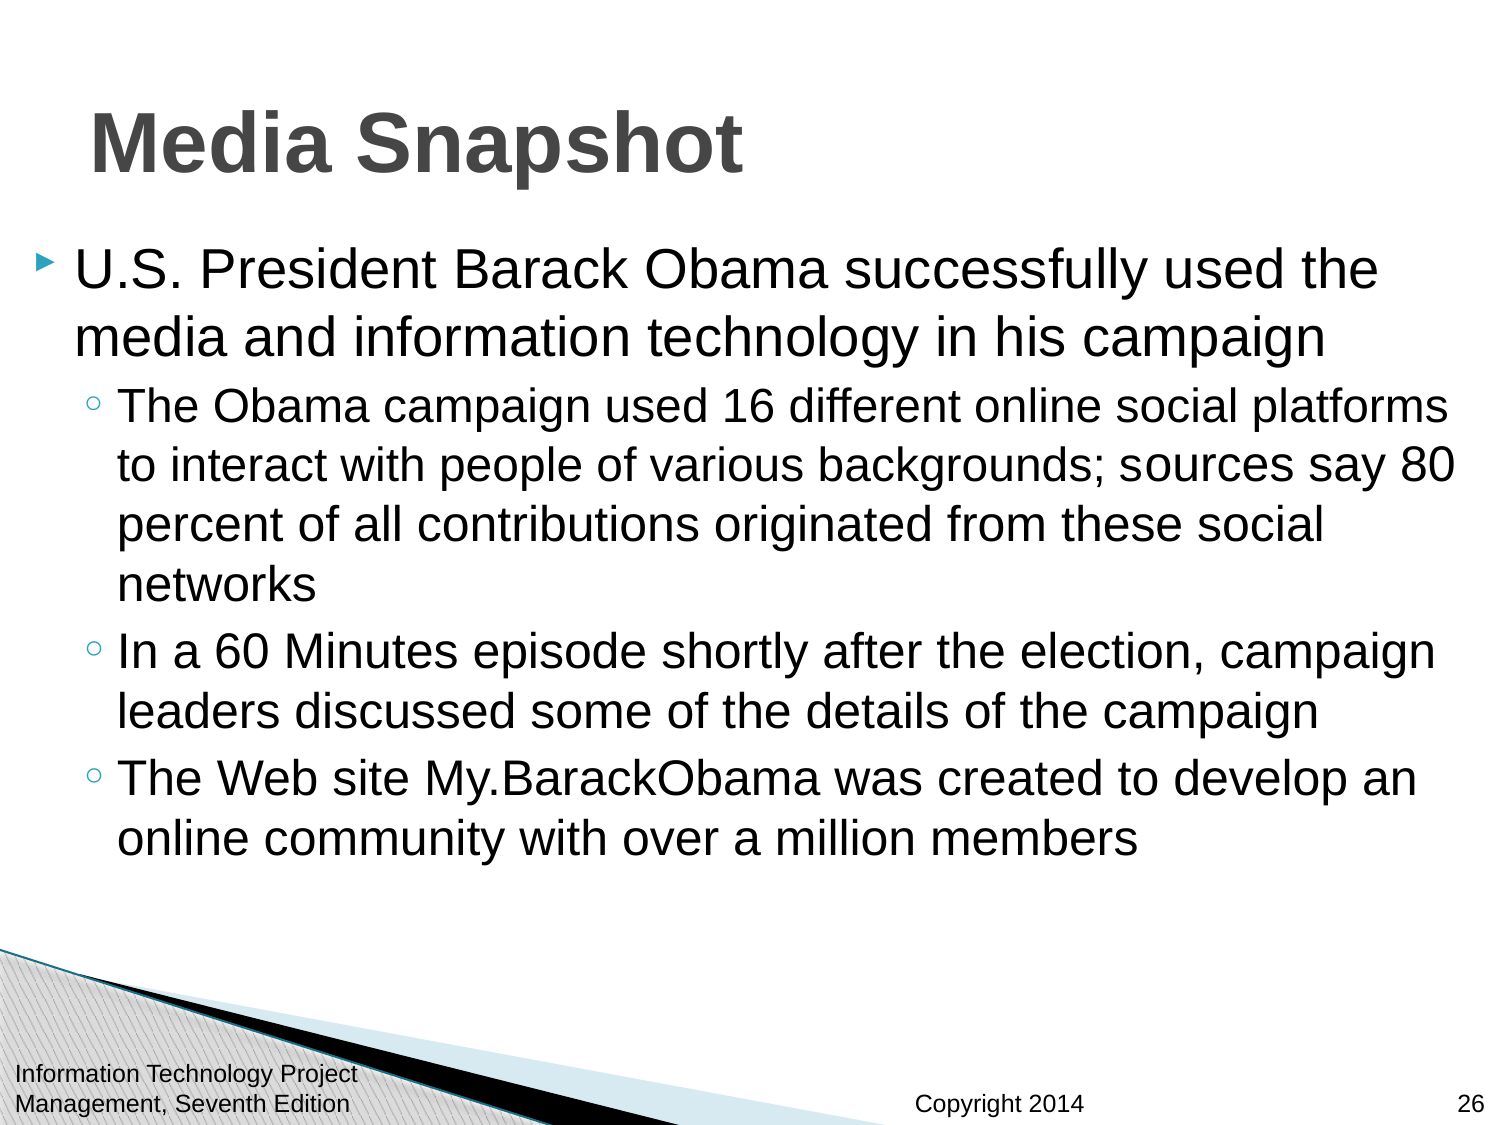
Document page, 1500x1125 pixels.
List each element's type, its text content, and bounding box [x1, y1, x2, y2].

footer Information Technology Project Management, Seventh Edition [0, 1065, 425, 1125]
title Media Snapshot [75, 45, 1425, 233]
list U.S. President Barack Obama successfully used the media and information technology in his campaign The Obama campaign used 16 different online social platforms to interact with people of various backgrounds; sources say 80 percent of all contributions originated from these social networks In a 60 Minutes episode shortly after the election, campaign leaders discussed some of the details of the campaign The Web site My.BarackObama was created to develop an online community with over a million members [0, 224, 1476, 968]
slide_number 26 [1408, 1065, 1500, 1125]
